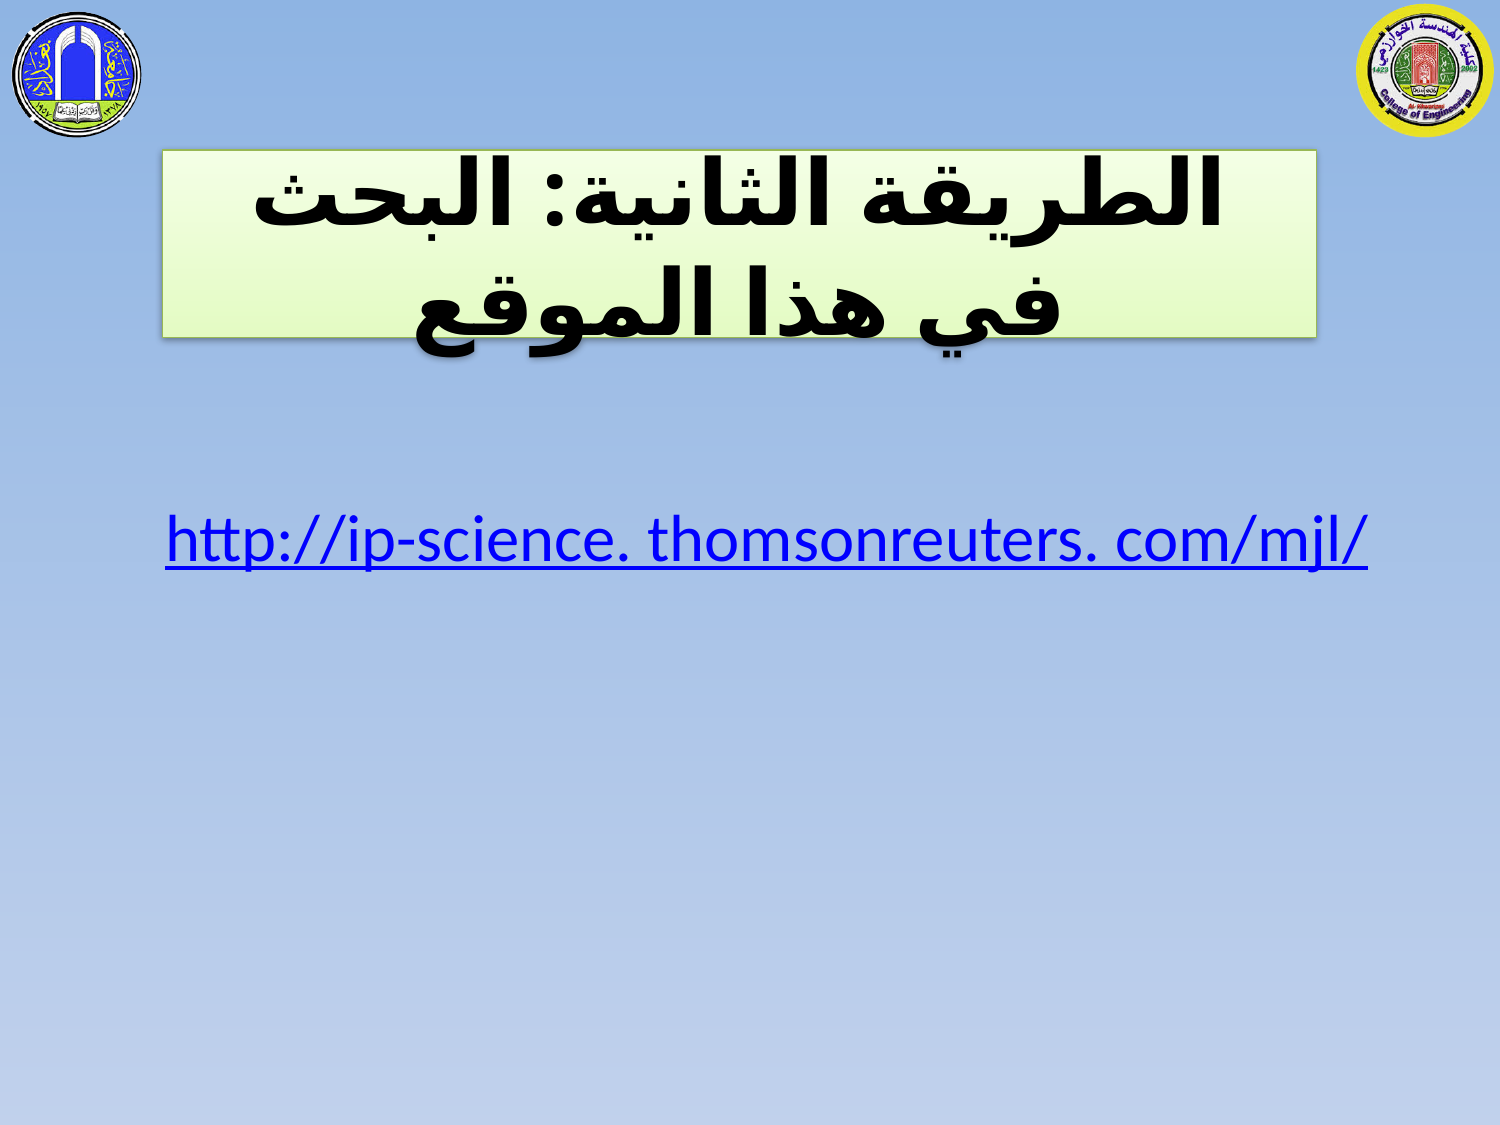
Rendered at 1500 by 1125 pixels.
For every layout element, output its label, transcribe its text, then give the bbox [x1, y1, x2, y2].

list http://ip-science. thomsonreuters. com/mjl/ [150, 487, 1500, 638]
picture [11, 11, 142, 138]
title الطريقة الثانية: البحث في هذا الموقع [162, 149, 1317, 338]
picture [1355, 3, 1495, 138]
